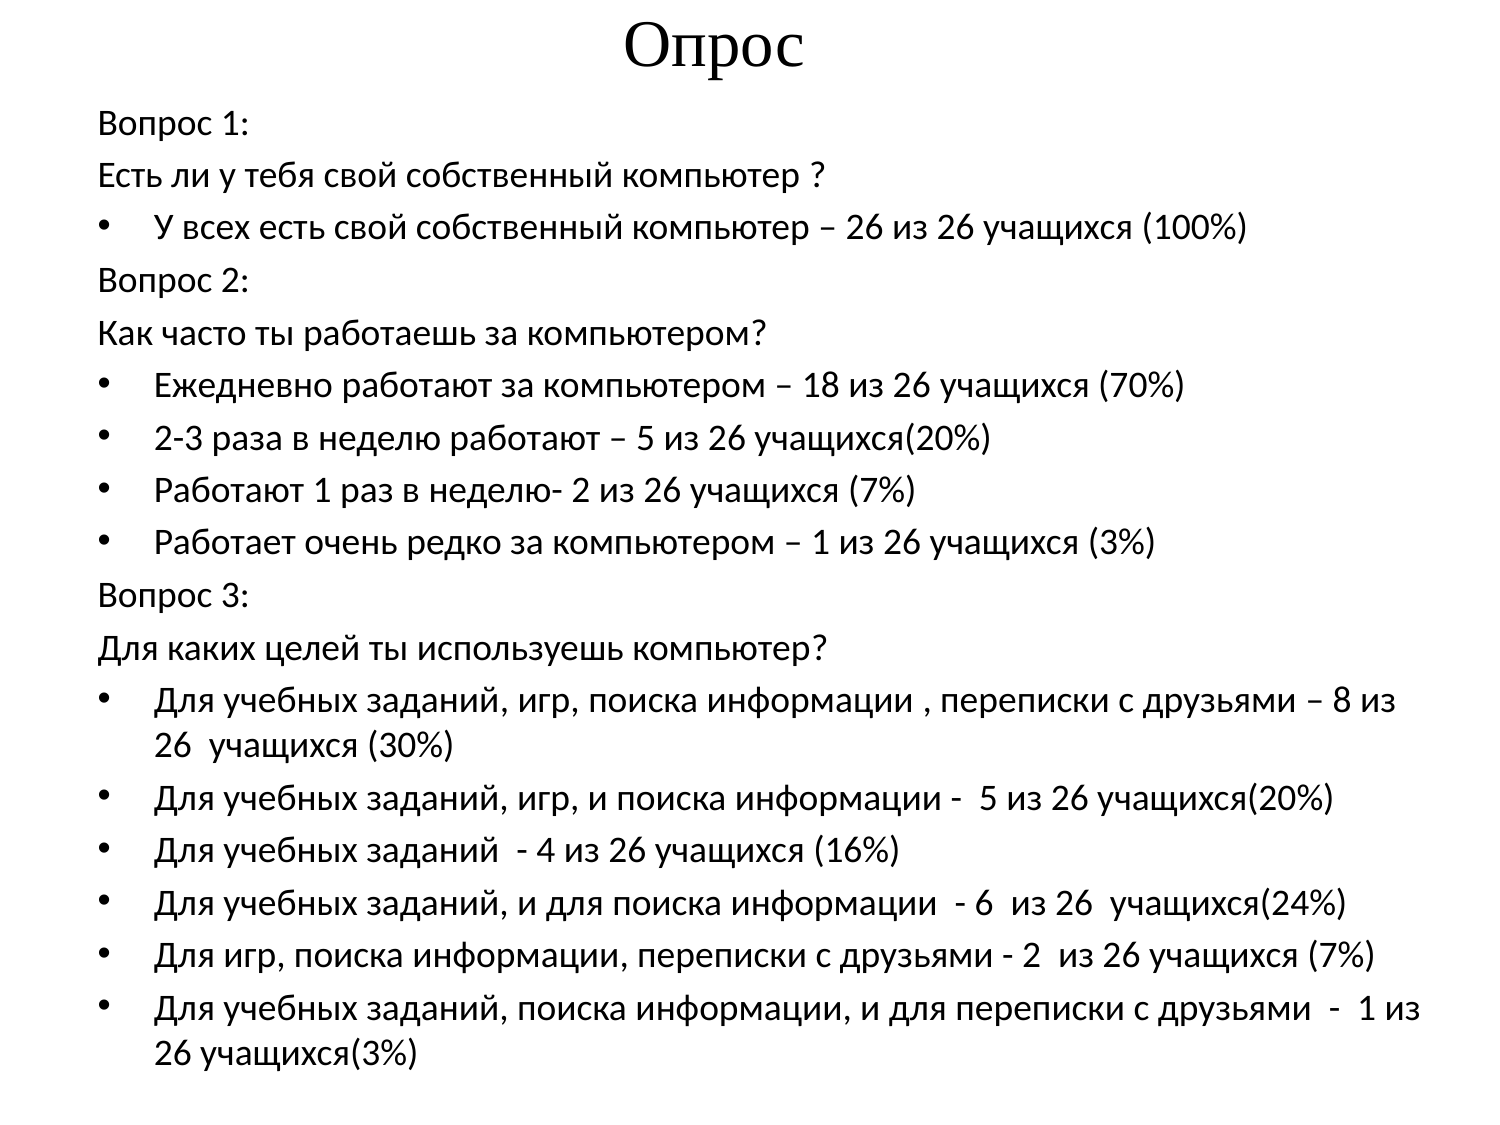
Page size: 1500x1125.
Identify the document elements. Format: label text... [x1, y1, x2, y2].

title Опрос [82, 0, 1347, 90]
list Вопрос 1: Есть ли у тебя свой собственный компьютер ? У всех есть свой собственный компьютер – 26 из 26 учащихся (100%) Вопрос 2: Как часто ты работаешь за компьютером? Ежедневно работают за компьютером – 18 из 26 учащихся (70%) 2-3 раза в неделю работают – 5 из 26 учащихся(20%) Работают 1 раз в неделю- 2 из 26 учащихся (7%) Работает очень редко за компьютером – 1 из 26 учащихся (3%) Вопрос 3: Для каких целей ты используешь компьютер? Для учебных заданий, игр, поиска информации , переписки с друзьями – 8 из 26 учащихся (30%) Для учебных заданий, игр, и поиска информации - 5 из 26 учащихся(20%) Для учебных заданий - 4 из 26 учащихся (16%) Для учебных заданий, и для поиска информации - 6 из 26 учащихся(24%) Для игр, поиска информации, переписки с друзьями - 2 из 26 учащихся (7%) Для учебных заданий, поиска информации, и для переписки с друзьями - 1 из 26 учащихся(3%) [82, 90, 1447, 1094]
